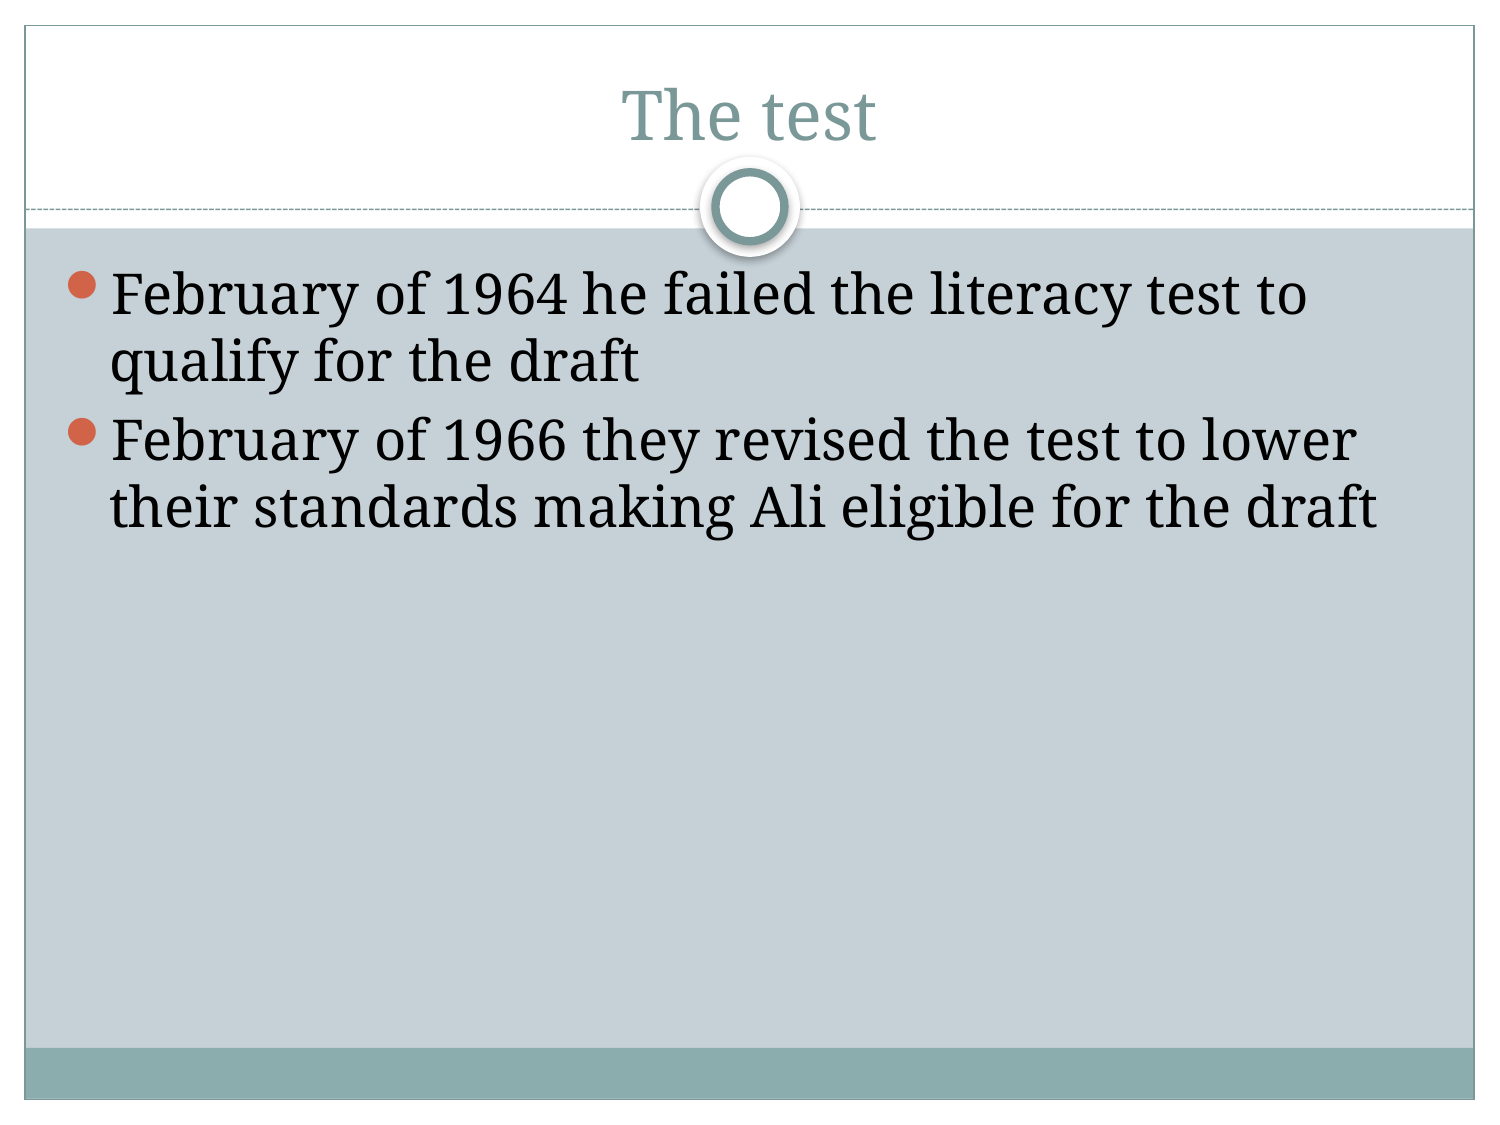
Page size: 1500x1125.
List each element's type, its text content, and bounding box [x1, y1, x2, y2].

title The test [49, 37, 1450, 162]
list February of 1964 he failed the literacy test to qualify for the draft February of 1966 they revised the test to lower their standards making Ali eligible for the draft [49, 250, 1445, 1001]
